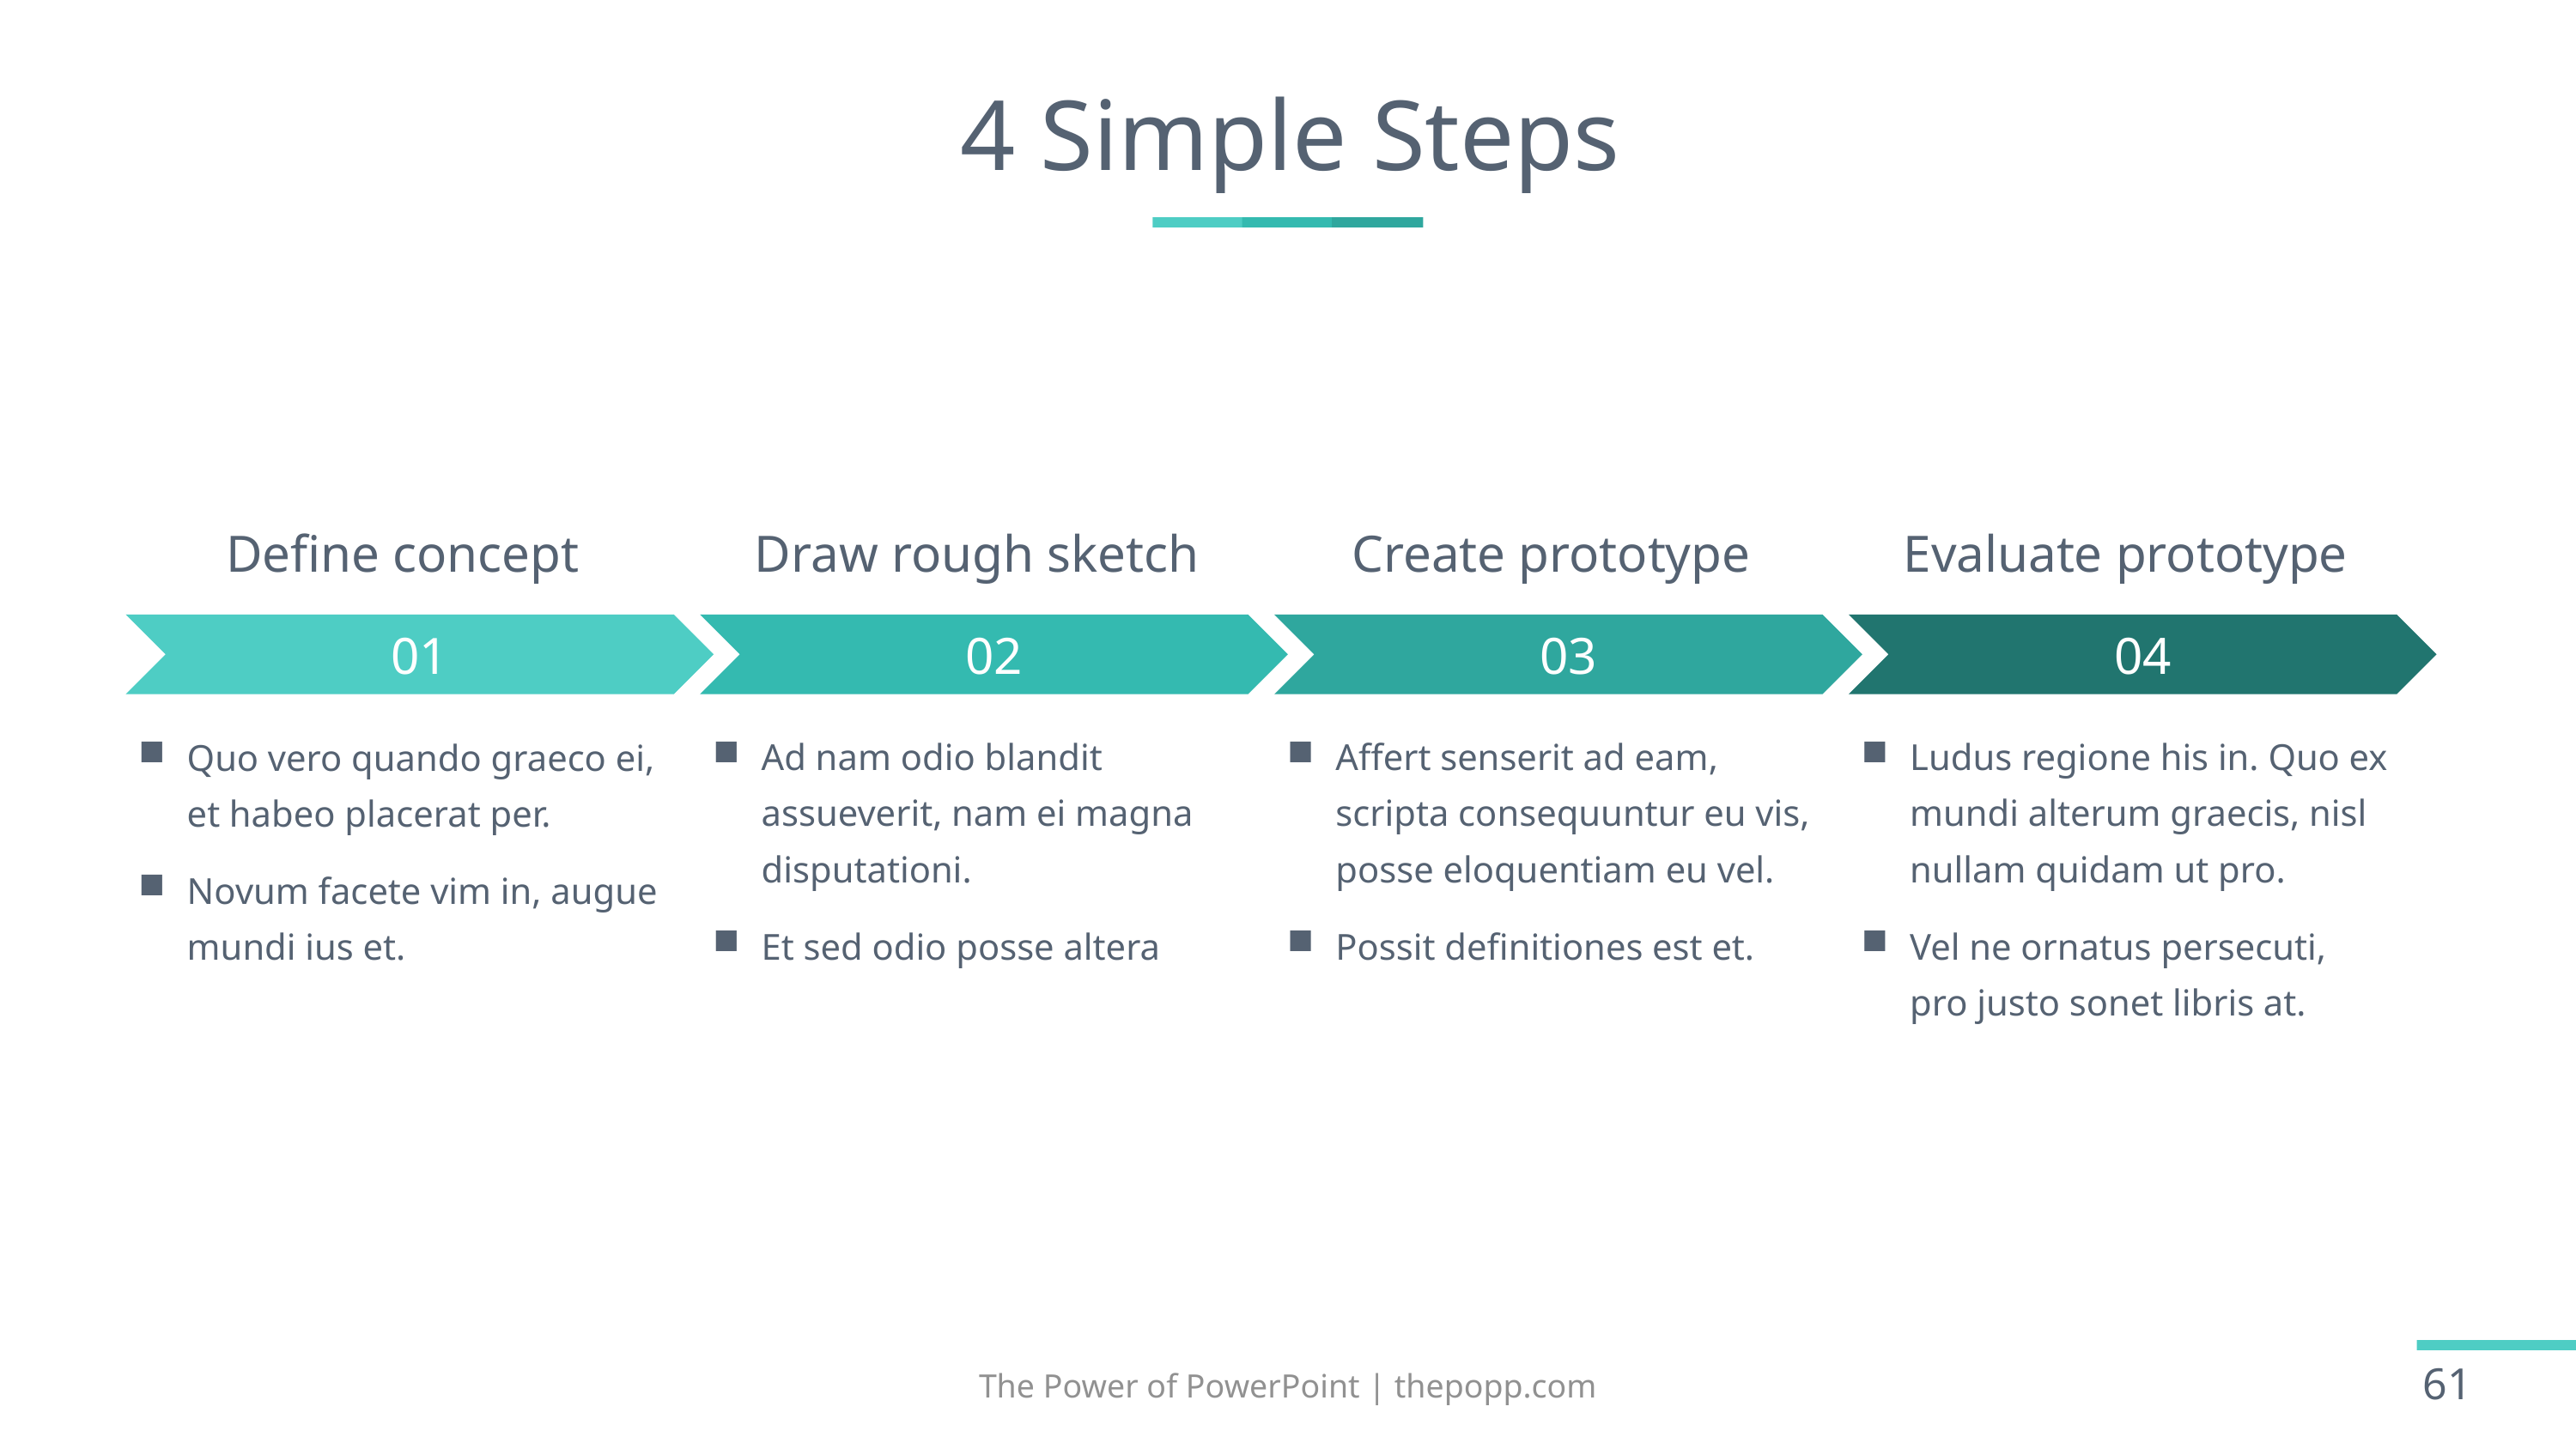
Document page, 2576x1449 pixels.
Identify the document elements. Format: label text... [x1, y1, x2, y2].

footer The Power of PowerPoint | thepopp.com [853, 1349, 1723, 1427]
list Affert senserit ad eam, scripta consequuntur eu vis, posse eloquentiam eu vel. Possit definitiones est et. [1274, 715, 1828, 1160]
list Draw rough sketch [700, 382, 1254, 589]
list Evaluate prototype [1848, 382, 2403, 589]
title 4 Simple Steps [69, 49, 2512, 230]
list Ad nam odio blandit assueverit, nam ei magna disputationi. Et sed odio posse altera [700, 715, 1254, 1160]
slide_number 61 [2409, 1351, 2576, 1421]
list Ludus regione his in. Quo ex mundi alterum graecis, nisl nullam quidam ut pro. Vel ne ornatus persecuti, pro justo sonet libris at. [1848, 715, 2403, 1160]
list Define concept [125, 382, 679, 589]
list Quo vero quando graeco ei, et habeo placerat per. Novum facete vim in, augue mundi ius et. [125, 715, 679, 1160]
list Create prototype [1274, 382, 1828, 589]
